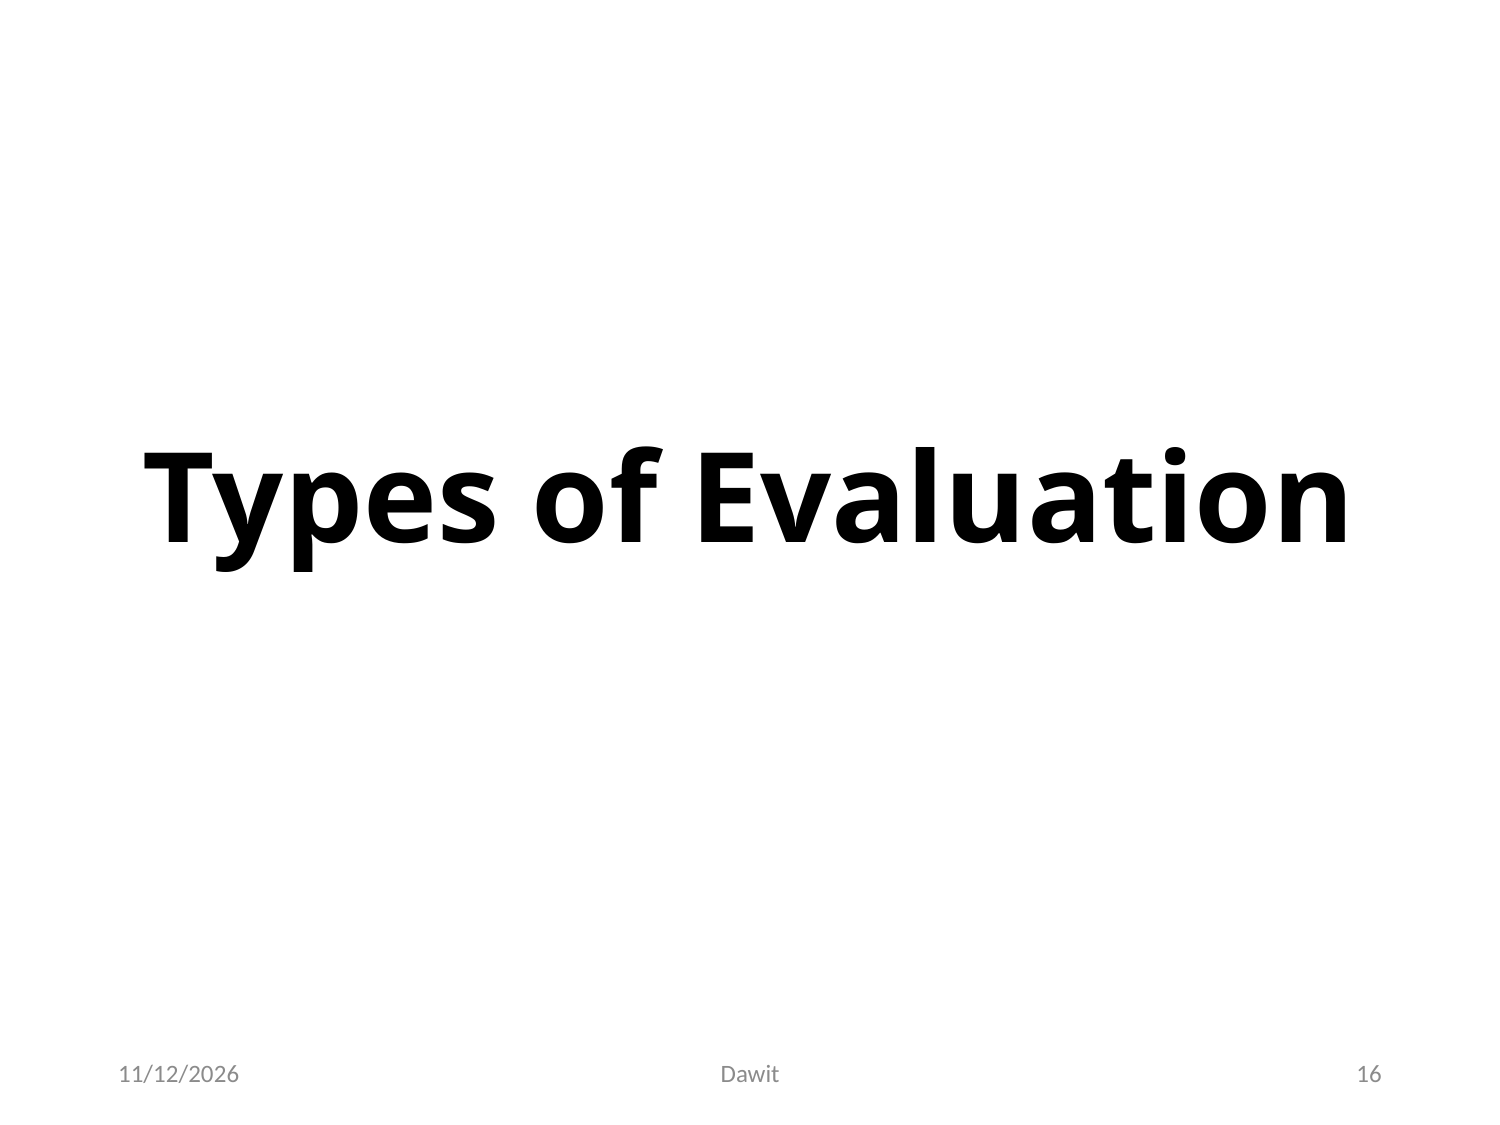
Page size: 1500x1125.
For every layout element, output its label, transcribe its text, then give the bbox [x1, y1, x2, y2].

title Types of Evaluation [102, 348, 1397, 577]
slide_number 16 [1059, 1042, 1397, 1103]
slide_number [103, 1042, 441, 1103]
footer Dawit [496, 1042, 1004, 1103]
